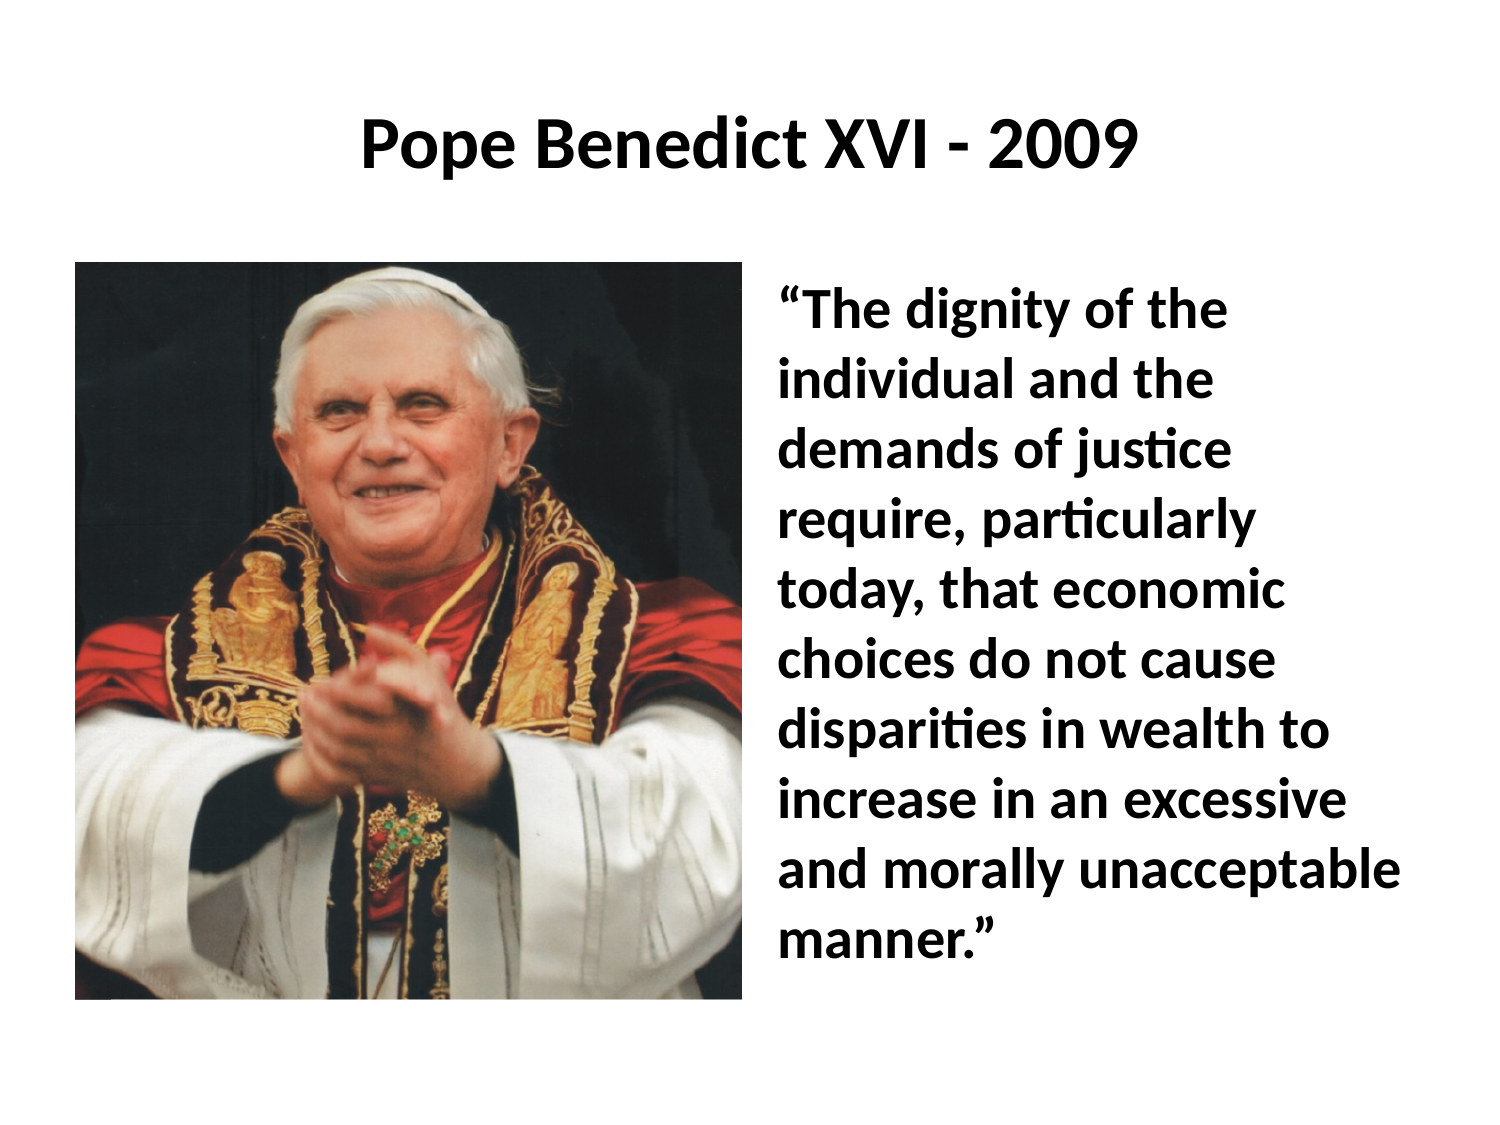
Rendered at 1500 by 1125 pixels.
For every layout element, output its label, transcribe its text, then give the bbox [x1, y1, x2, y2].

picture [74, 262, 742, 1001]
title Pope Benedict XVI - 2009 [75, 45, 1425, 233]
list “The dignity of the individual and the demands of justice require, particularly today, that economic choices do not cause disparities in wealth to increase in an excessive and morally unacceptable manner.” [762, 262, 1425, 1005]
